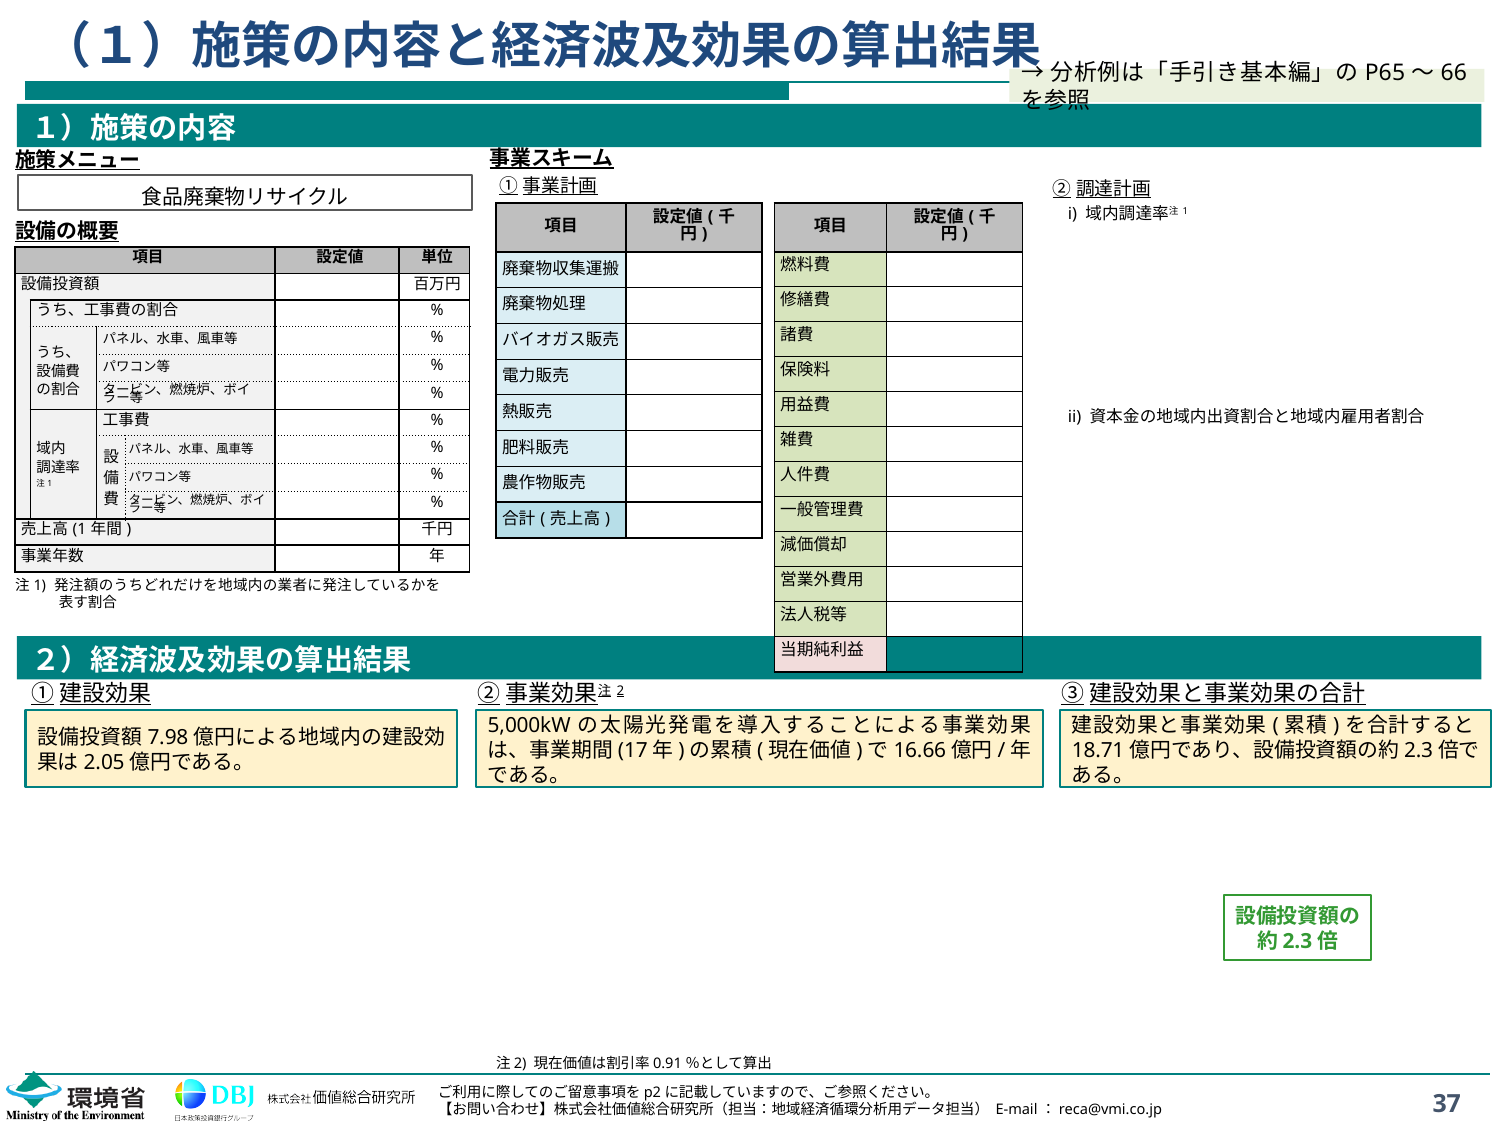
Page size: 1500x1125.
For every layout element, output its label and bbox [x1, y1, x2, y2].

table_header [497, 204, 625, 251]
table_cell [497, 360, 625, 394]
text_box [16, 636, 1492, 788]
table_cell [276, 520, 398, 544]
table_cell [887, 637, 1022, 671]
table_header [627, 204, 761, 251]
table_cell [887, 287, 1022, 321]
table_cell [887, 253, 1022, 286]
table_cell [627, 360, 761, 394]
text_box [17, 174, 473, 211]
text_box [1223, 894, 1372, 960]
table_cell [627, 395, 761, 430]
table_cell [497, 467, 625, 501]
text_box [496, 1055, 1028, 1072]
text_box [1052, 176, 1230, 200]
table_cell [887, 602, 1022, 636]
table_cell [16, 520, 274, 544]
table_header [400, 248, 469, 273]
table_cell [16, 274, 274, 518]
table_cell [775, 462, 886, 496]
table_cell [497, 288, 625, 323]
table_cell [276, 301, 398, 409]
table_cell [775, 357, 886, 391]
title [25, 0, 1355, 82]
table_cell [775, 497, 886, 531]
text_box [15, 103, 1482, 172]
table_cell [497, 431, 625, 466]
table_cell [497, 253, 625, 287]
table_cell [775, 602, 886, 636]
table_cell [887, 462, 1022, 496]
table_cell [775, 253, 886, 286]
table_header [16, 248, 274, 273]
picture [171, 1075, 419, 1125]
table_cell [627, 324, 761, 359]
text_box [1009, 68, 1485, 102]
table_cell [887, 497, 1022, 531]
table_cell [887, 322, 1022, 356]
table_cell [887, 392, 1022, 426]
table_cell [400, 410, 469, 518]
table_cell [497, 503, 625, 537]
table_header [276, 248, 398, 273]
table_cell [497, 395, 625, 430]
table_header [775, 204, 886, 251]
table_cell [775, 392, 886, 426]
table_cell [775, 567, 886, 601]
table_cell [887, 357, 1022, 391]
picture [2, 1071, 148, 1125]
table_cell [276, 274, 398, 299]
table_cell [31, 410, 96, 518]
text_box [499, 173, 677, 197]
table_cell [627, 431, 761, 466]
table_cell [497, 324, 625, 359]
table_header [887, 204, 1022, 251]
table_cell [887, 427, 1022, 461]
table_cell [887, 532, 1022, 566]
table_cell [775, 322, 886, 356]
table_cell [400, 546, 469, 571]
table_cell [775, 287, 886, 321]
table_cell [627, 467, 761, 501]
text_box [15, 217, 193, 243]
text_box [15, 577, 441, 611]
text_box [1067, 405, 1460, 426]
table_cell [775, 427, 886, 461]
table_cell [400, 520, 469, 544]
table_cell [887, 567, 1022, 601]
table_cell [400, 301, 469, 409]
table_cell [775, 637, 886, 671]
table_cell [627, 253, 761, 287]
table_cell [400, 274, 469, 299]
table_cell [276, 546, 398, 571]
table_cell [775, 532, 886, 566]
table_cell [16, 546, 274, 571]
slide_number [1393, 1079, 1500, 1122]
text_box [1067, 202, 1216, 223]
table_cell [627, 288, 761, 323]
table_cell [31, 301, 274, 409]
table_cell [627, 503, 761, 537]
table_cell [276, 410, 398, 518]
table_cell [97, 410, 274, 518]
